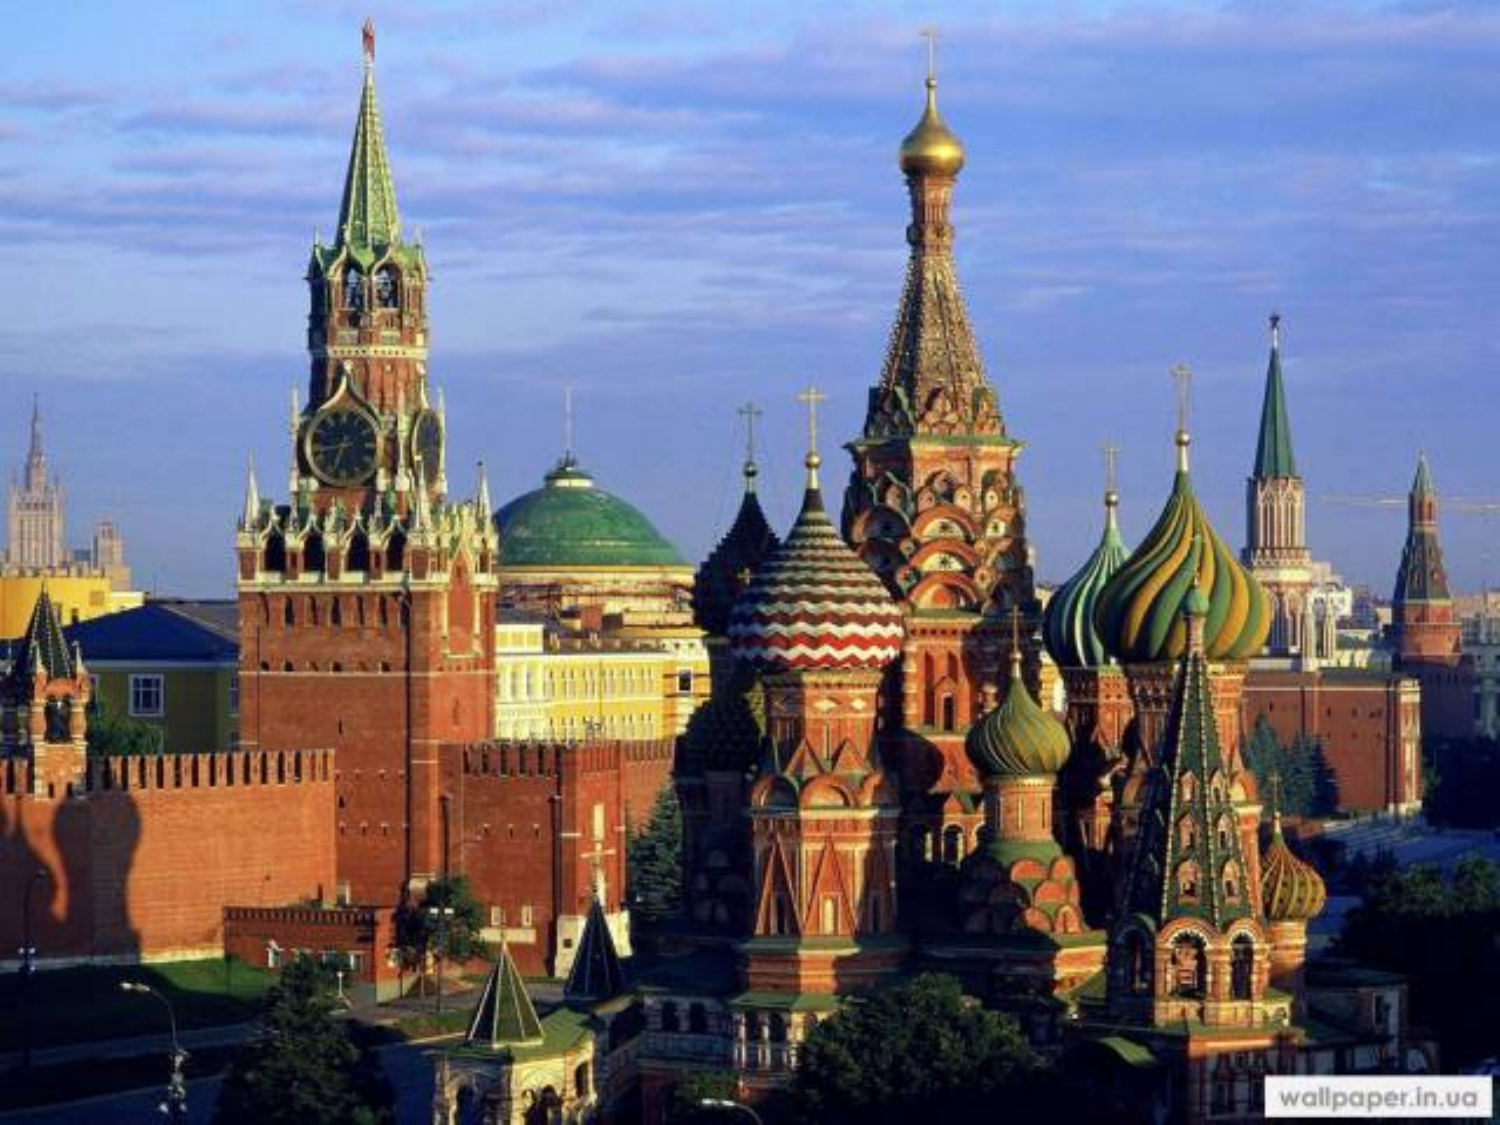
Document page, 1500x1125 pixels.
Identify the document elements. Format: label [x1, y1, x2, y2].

list [0, 0, 1500, 1125]
